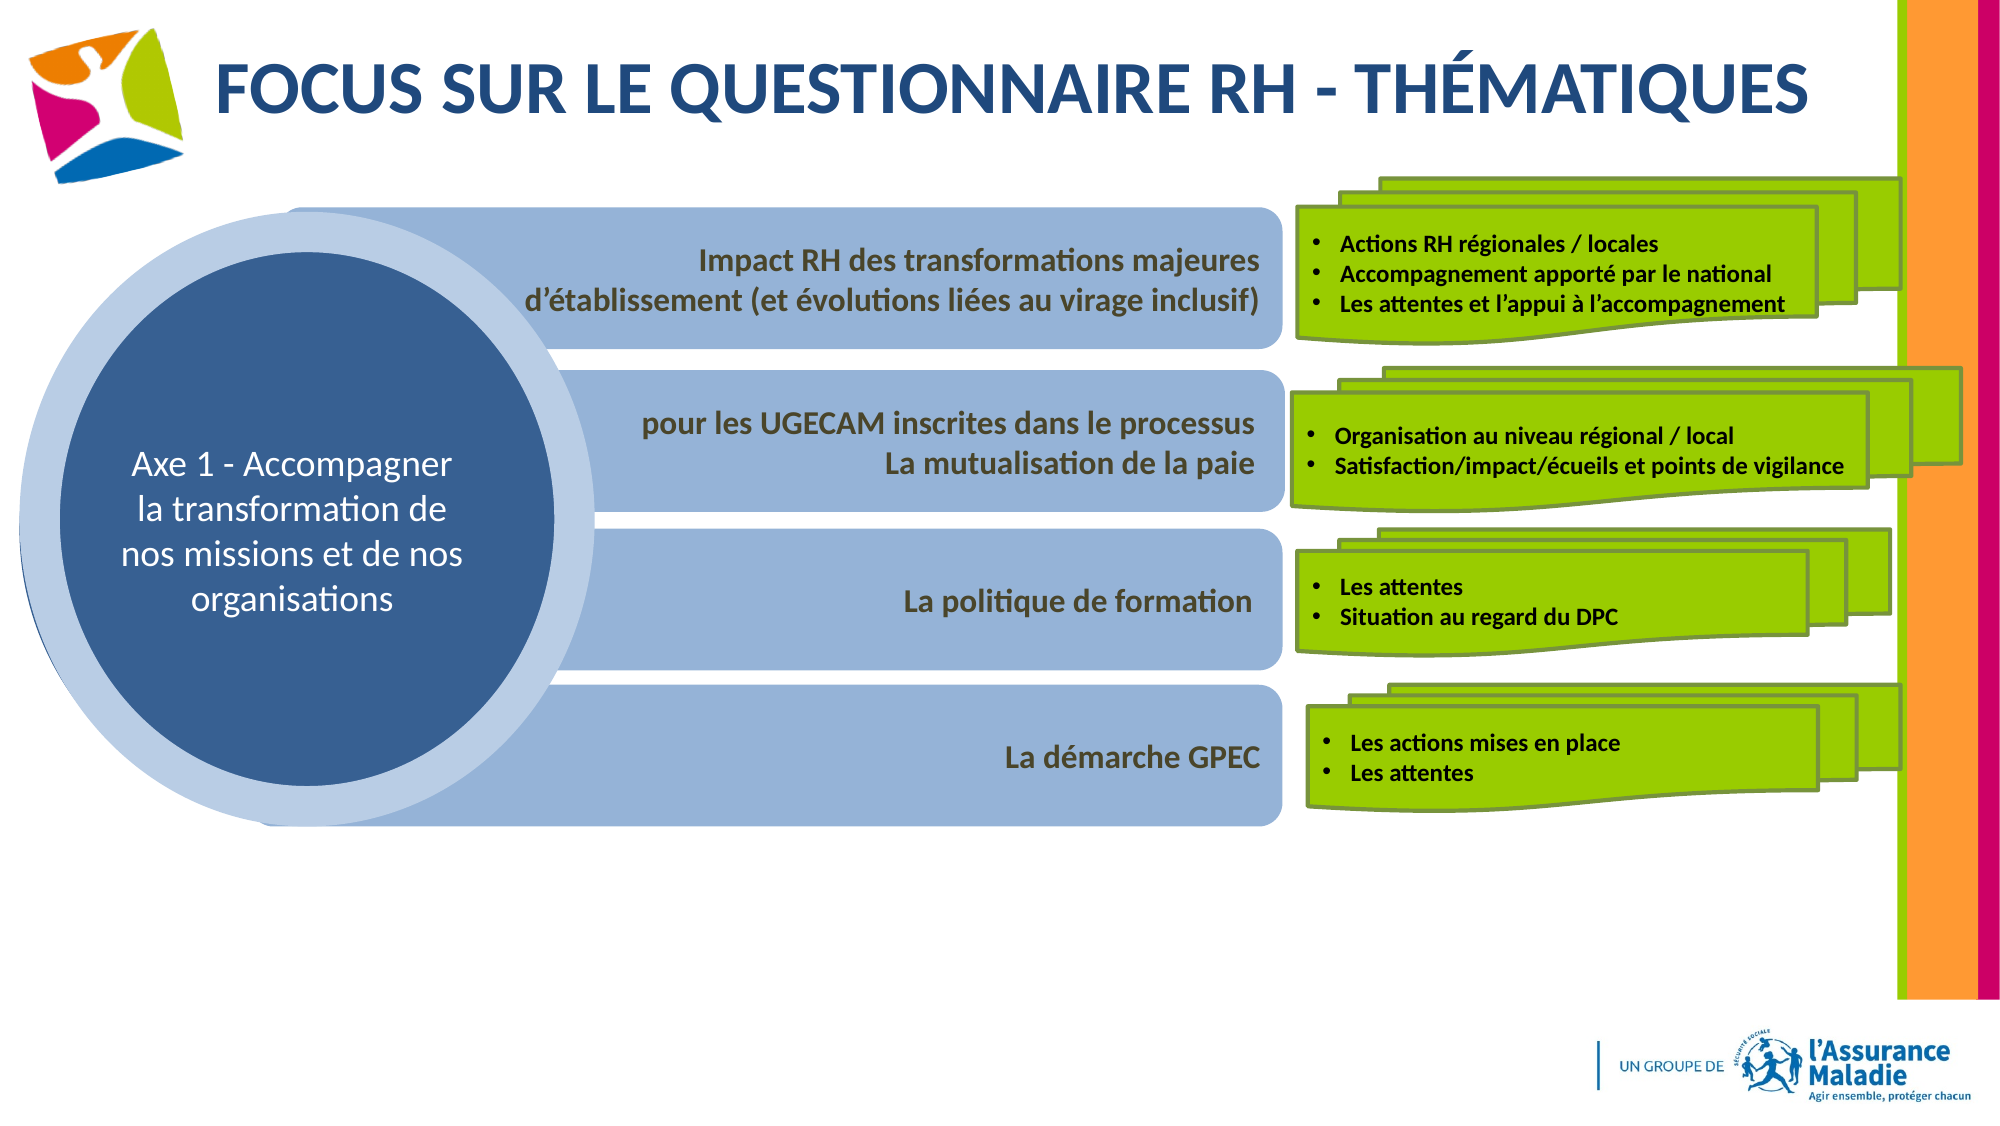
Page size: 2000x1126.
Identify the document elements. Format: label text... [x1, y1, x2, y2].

text_box La politique de formation [559, 526, 1285, 673]
picture [1564, 1014, 1998, 1126]
text_box [17, 209, 597, 829]
text_box Les attentes Situation au regard du DPC [1295, 527, 1893, 658]
text_box Les actions mises en place Les attentes [1305, 682, 1903, 813]
text_box Organisation au niveau régional / local Satisfaction/impact/écueils et points de vigilance [1289, 365, 1964, 514]
text_box Axe 1 - Accompagner la transformation de nos missions et de nos organisations [62, 255, 552, 783]
text_box La démarche GPEC [324, 682, 1285, 829]
picture [24, 26, 188, 188]
text_box Actions RH régionales / locales Accompagnement apporté par le national Les attentes et l’appui à l’accompagnement [1295, 176, 1903, 346]
text_box pour les UGECAM inscrites dans le processus La mutualisation de la paie [561, 368, 1288, 514]
title Focus sur le questionnaire RH - thématiques [149, 24, 1878, 143]
text_box Impact RH des transformations majeures d’établissement (et évolutions liées au virage inclusif) [287, 205, 1285, 352]
